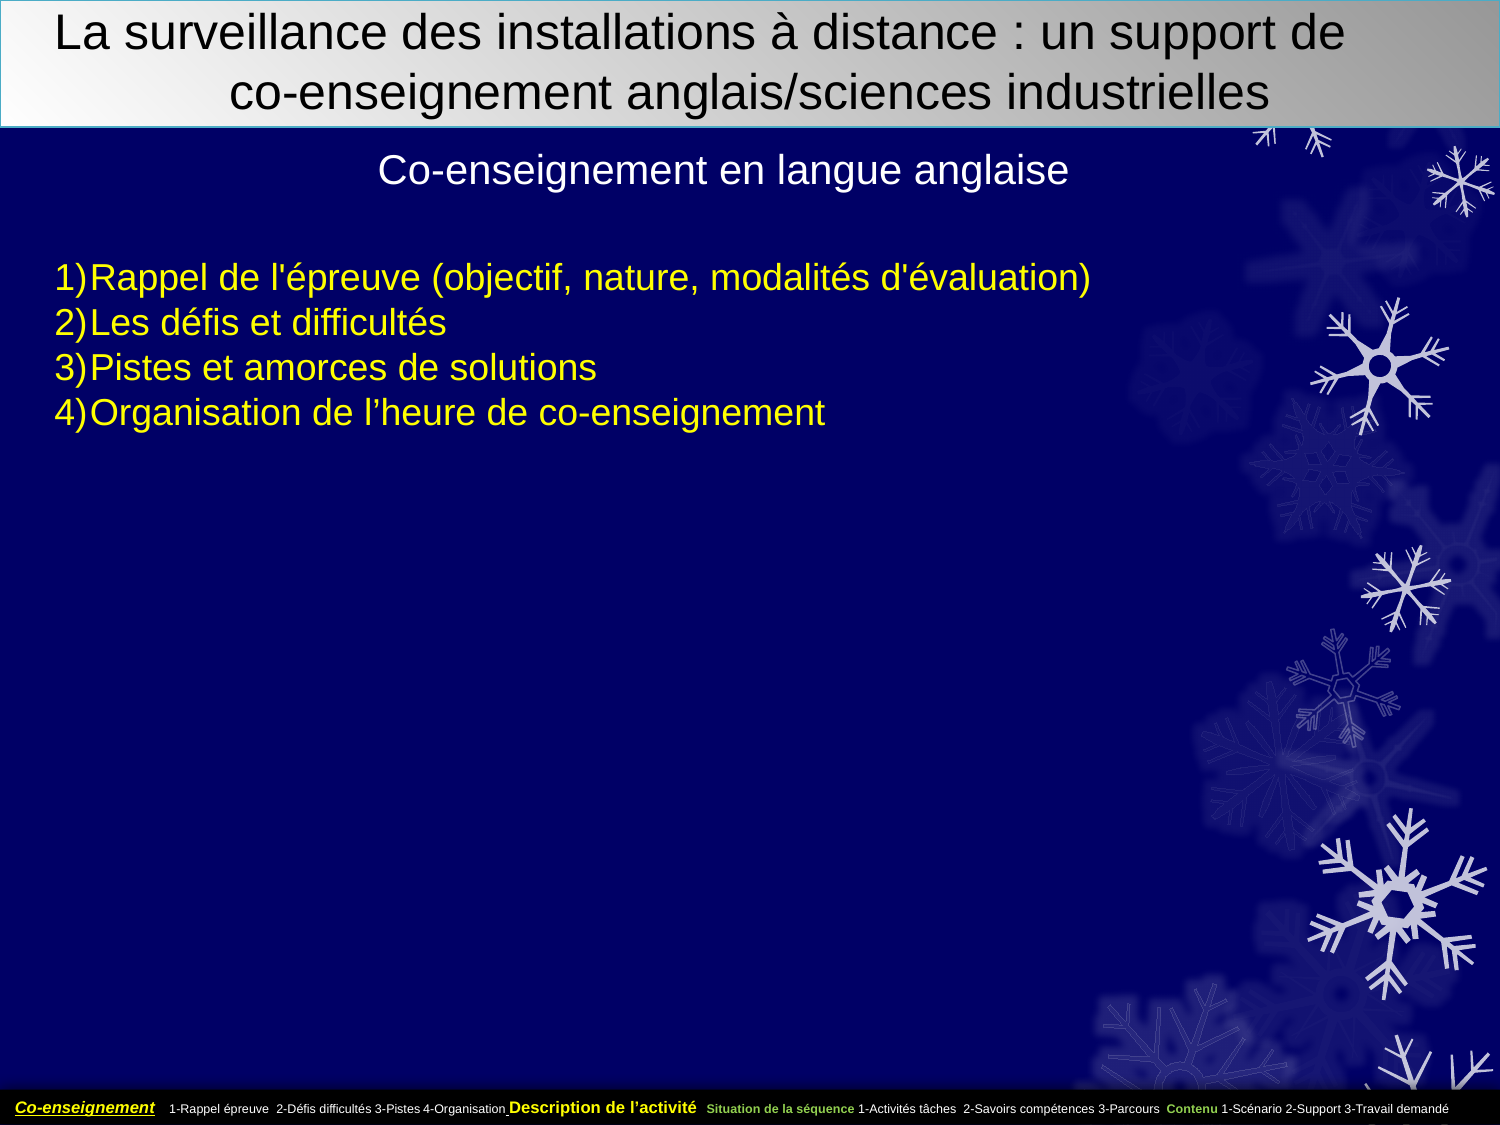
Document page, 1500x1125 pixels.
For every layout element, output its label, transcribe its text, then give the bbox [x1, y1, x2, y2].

text_box Co-enseignement 1-Rappel épreuve 2-Défis difficultés 3-Pistes 4-Organisation Description de l’activité Situation de la séquence 1-Activités tâches 2-Savoirs compétences 3-Parcours Contenu 1-Scénario 2-Support 3-Travail demandé [0, 1089, 1500, 1125]
title La surveillance des installations à distance : un support de co-enseignement anglais/sciences industrielles [0, 0, 1500, 128]
text_box Co-enseignement en langue anglaise Rappel de l'épreuve (objectif, nature, modalités d'évaluation) Les défis et difficultés Pistes et amorces de solutions Organisation de l’heure de co-enseignement [0, 135, 1373, 531]
